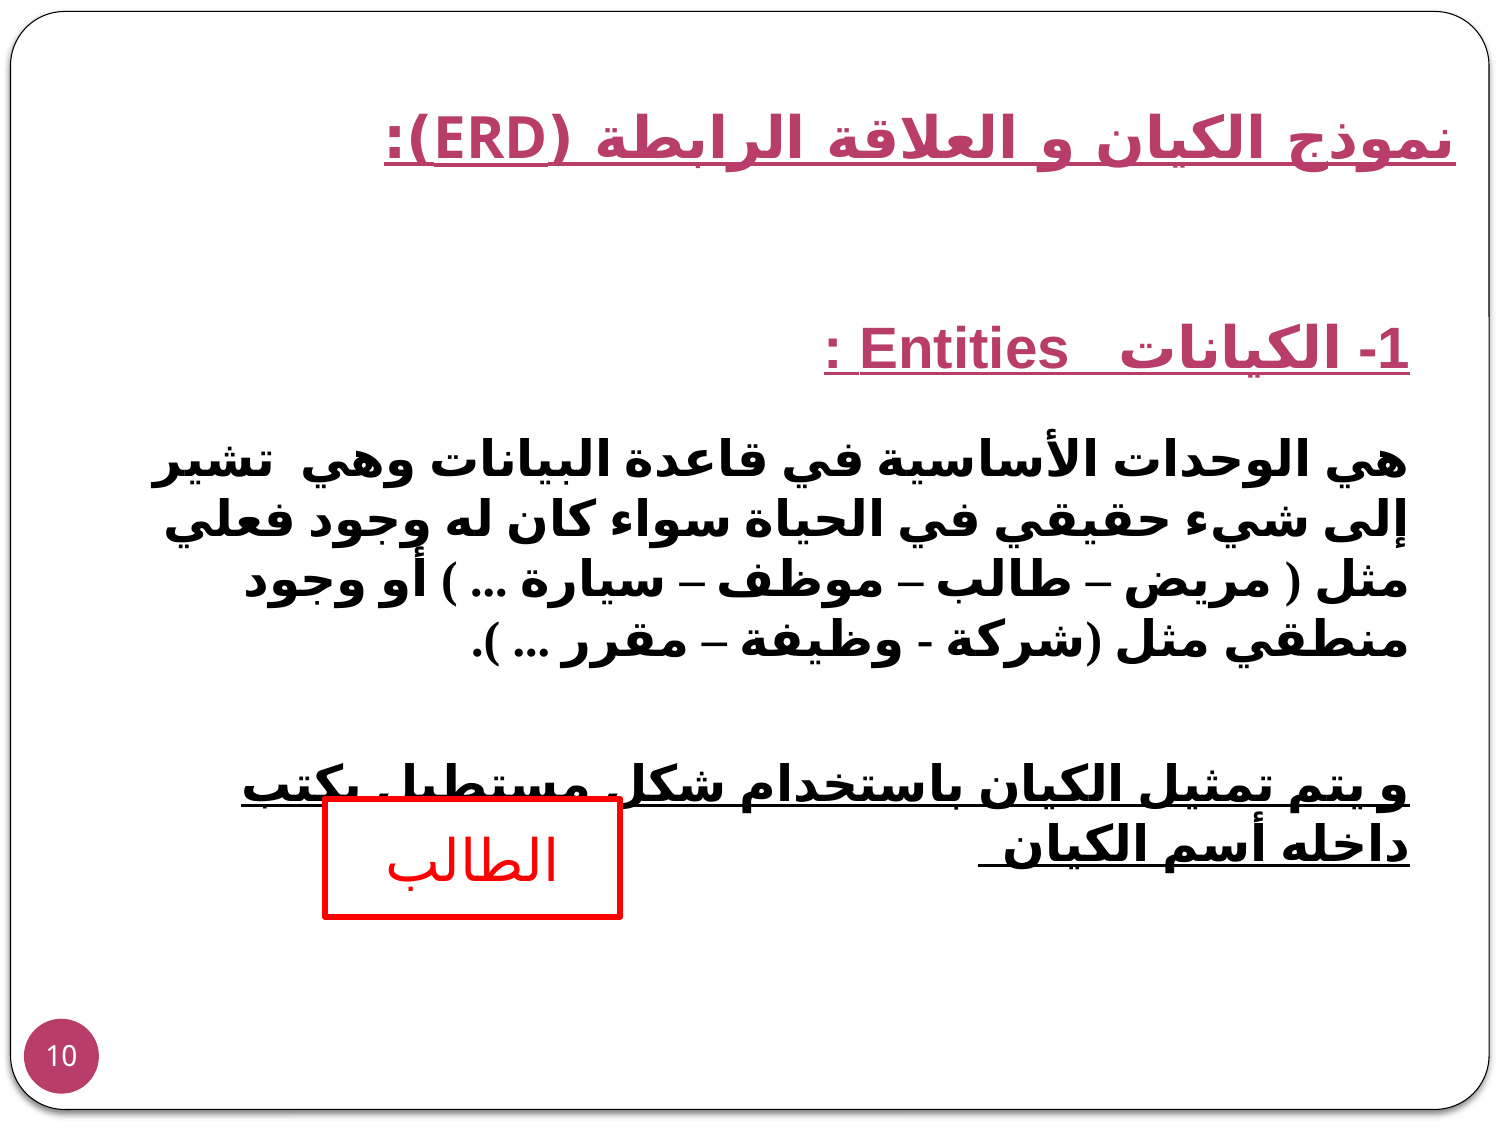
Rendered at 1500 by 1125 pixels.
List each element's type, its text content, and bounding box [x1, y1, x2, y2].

text_box الطالب [324, 798, 621, 918]
slide_number 10 [23, 1018, 99, 1094]
list 1- الكيانات Entities : هي الوحدات الأساسية في قاعدة البيانات وهي تشير إلى شيء حقيقي في الحياة سواء كان له وجود فعلي مثل ( مريض – طالب – موظف – سيارة ... ) أو وجود منطقي مثل (شركة - وظيفة – مقرر ... ). و يتم تمثيل الكيان باستخدام شكل مستطيل يكتب داخله أسم الكيان [88, 302, 1425, 1059]
text_box نموذج الكيان و العلاقة الرابطة (ERD): [64, 42, 1471, 178]
